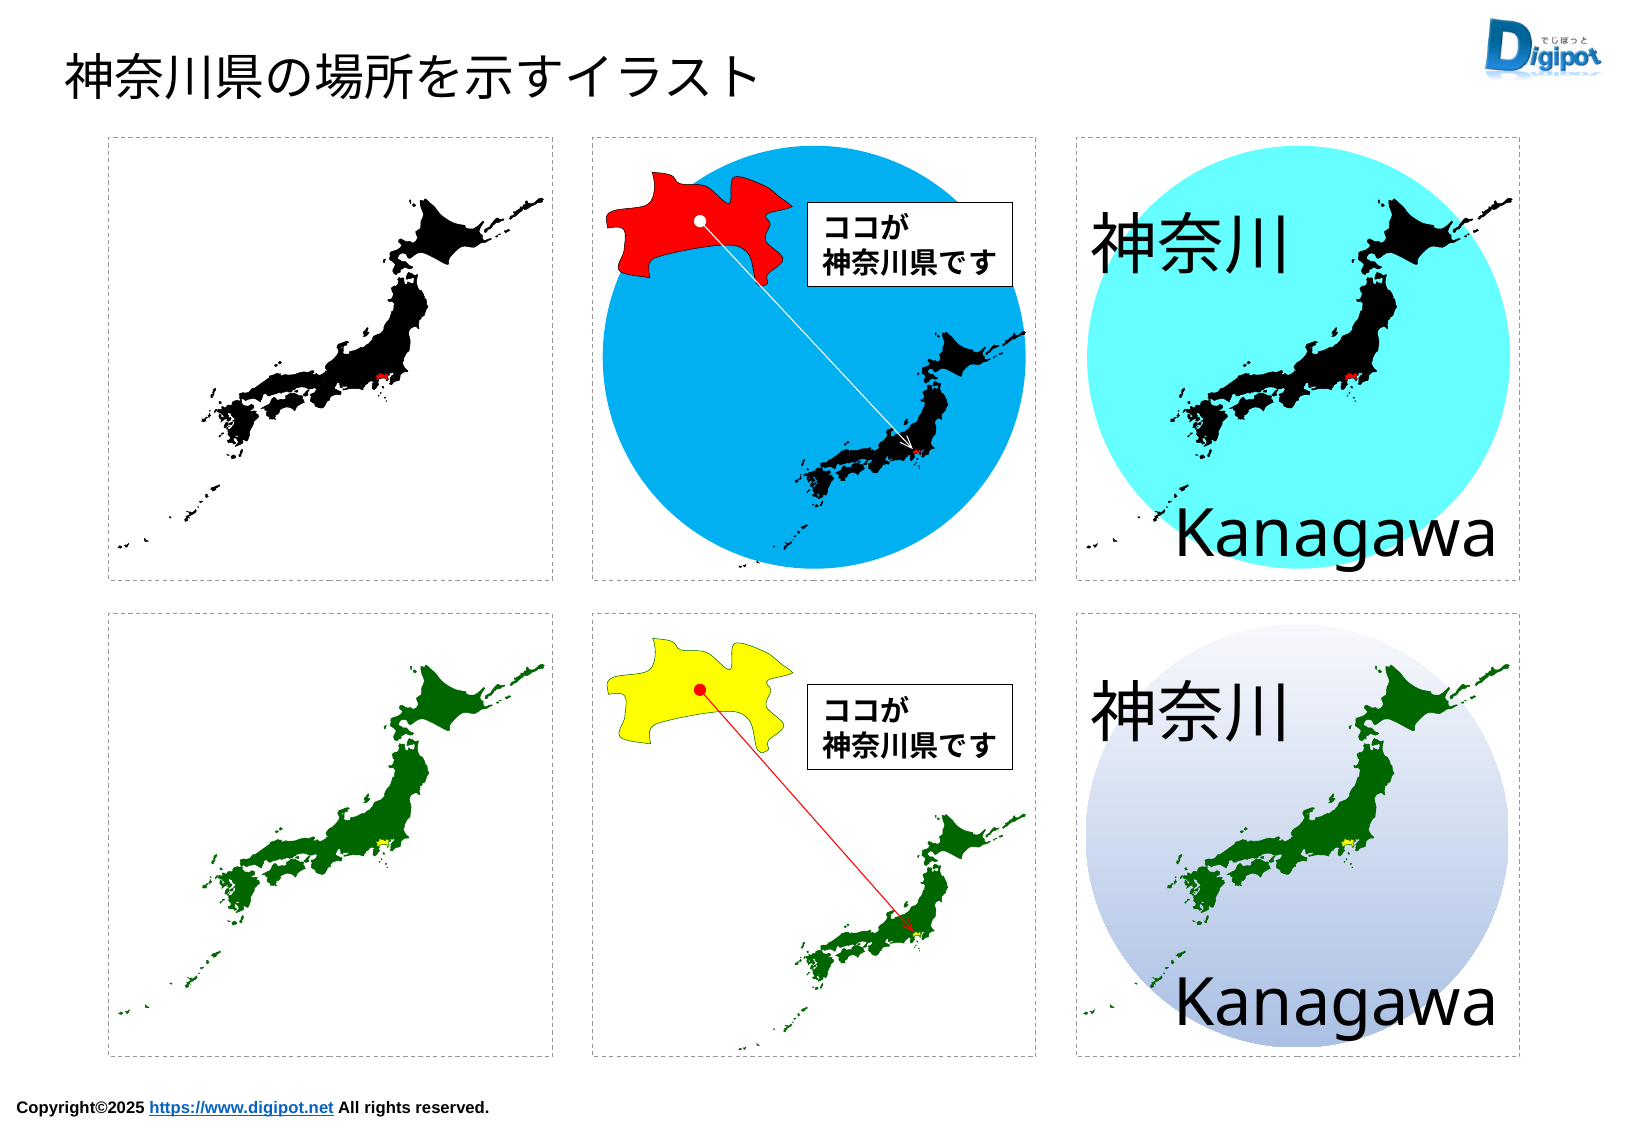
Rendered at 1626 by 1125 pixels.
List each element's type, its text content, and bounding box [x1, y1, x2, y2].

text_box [117, 198, 544, 549]
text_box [1074, 145, 1520, 579]
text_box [1074, 624, 1520, 1048]
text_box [602, 145, 1026, 569]
text_box 神奈川県の場所を示すイラスト [49, 38, 779, 113]
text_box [606, 638, 1026, 1050]
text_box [118, 664, 545, 1015]
picture [1485, 18, 1602, 82]
